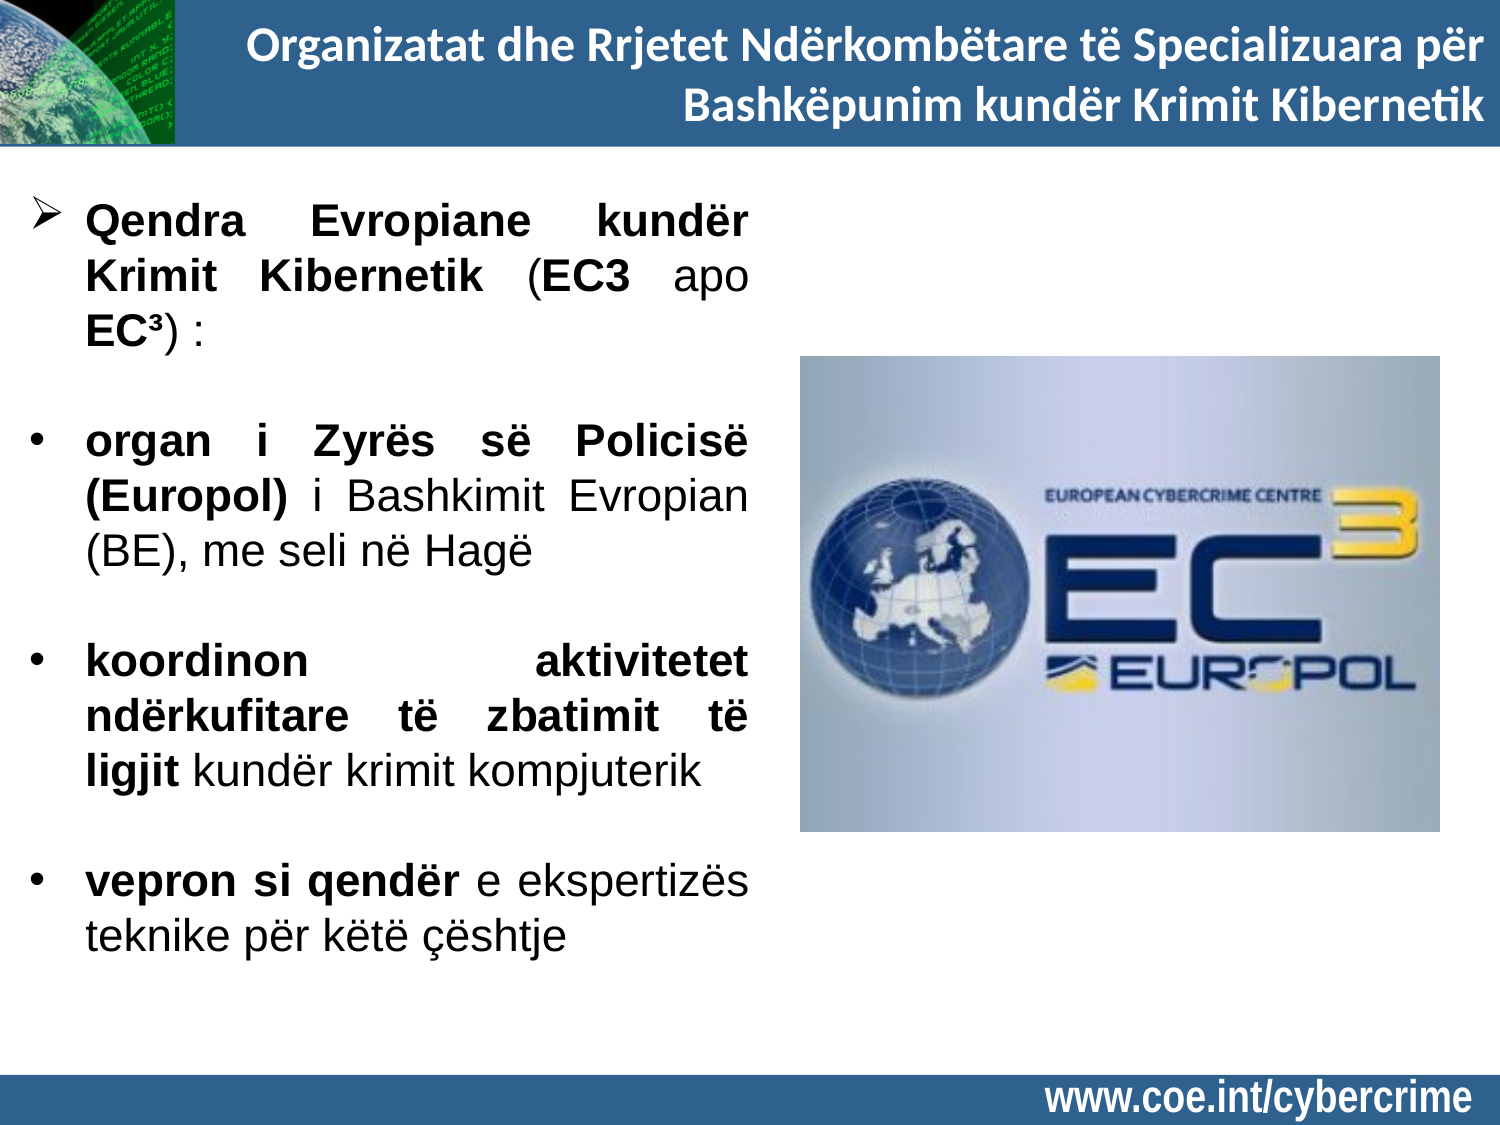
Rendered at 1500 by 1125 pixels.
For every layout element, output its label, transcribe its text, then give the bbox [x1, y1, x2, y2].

picture [0, 0, 175, 144]
text_box Qendra Evropiane kundër Krimit Kibernetik (EC3 apo EC³) : organ i Zyrës së Policisë (Europol) i Bashkimit Evropian (BE), me seli në Hagë koordinon aktivitetet ndërkufitare të zbatimit të ligjit kundër krimit kompjuterik vepron si qendër e ekspertizës teknike për këtë çështje [14, 183, 765, 969]
text_box www.coe.int/cybercrime [1030, 1059, 1500, 1125]
text_box Organizatat dhe Rrjetet Ndërkombëtare të Specializuara për Bashkëpunim kundër Krimit Kibernetik [177, 0, 1500, 149]
text_box [0, 1073, 1030, 1125]
picture [800, 356, 1441, 832]
